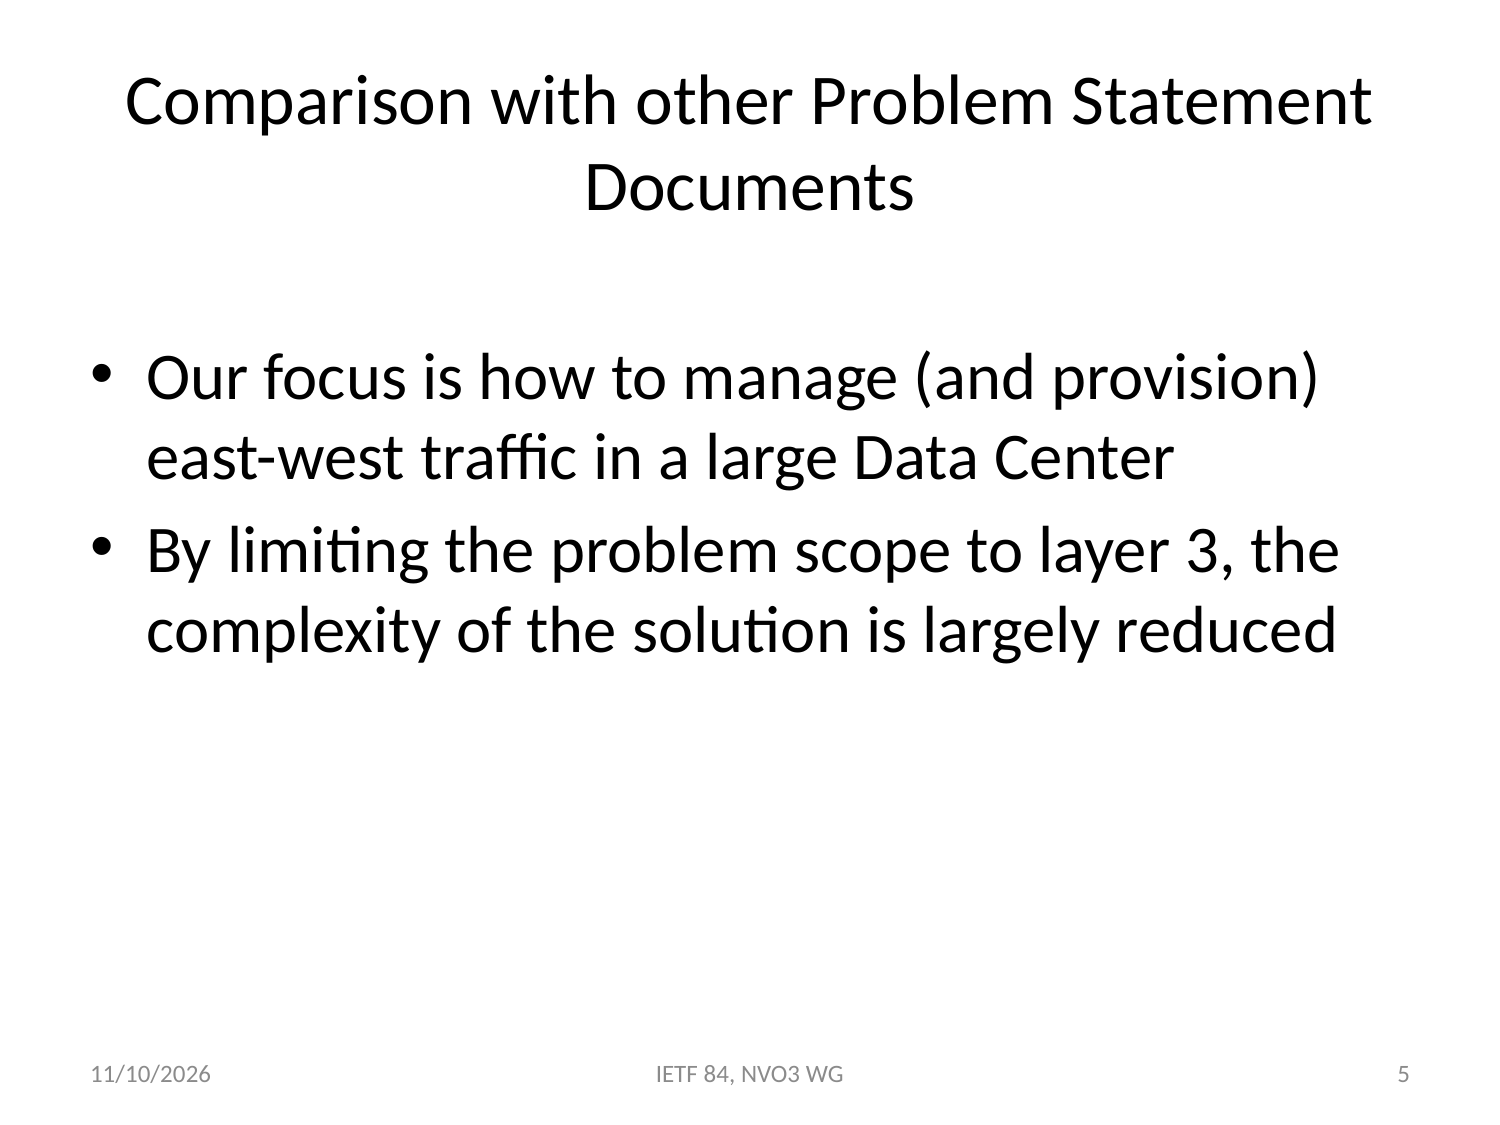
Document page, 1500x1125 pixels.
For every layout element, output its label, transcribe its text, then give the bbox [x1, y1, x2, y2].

title Comparison with other Problem Statement Documents [75, 45, 1425, 233]
slide_number 5 [1074, 1042, 1425, 1103]
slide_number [75, 1042, 425, 1103]
list Our focus is how to manage (and provision) east-west traffic in a large Data Center By limiting the problem scope to layer 3, the complexity of the solution is largely reduced [75, 324, 1425, 1068]
footer IETF 84, NVO3 WG [512, 1042, 988, 1103]
